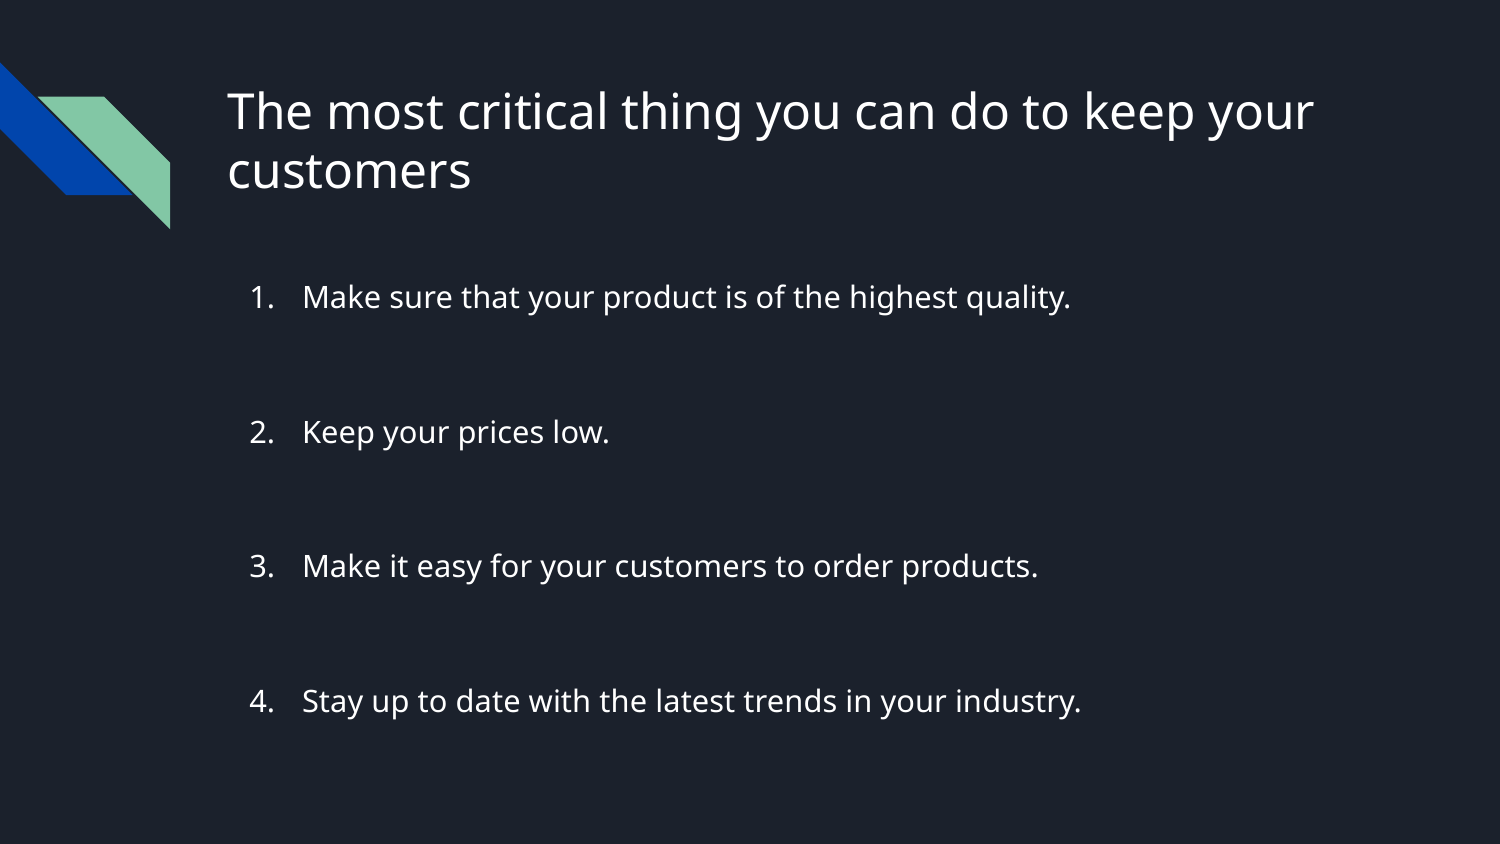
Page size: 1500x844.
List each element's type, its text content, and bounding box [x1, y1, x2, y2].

title The most critical thing you can do to keep your customers [212, 64, 1368, 215]
list Make sure that your product is of the highest quality. Keep your prices low. Make it easy for your customers to order products. Stay up to date with the latest trends in your industry. [212, 257, 1368, 735]
